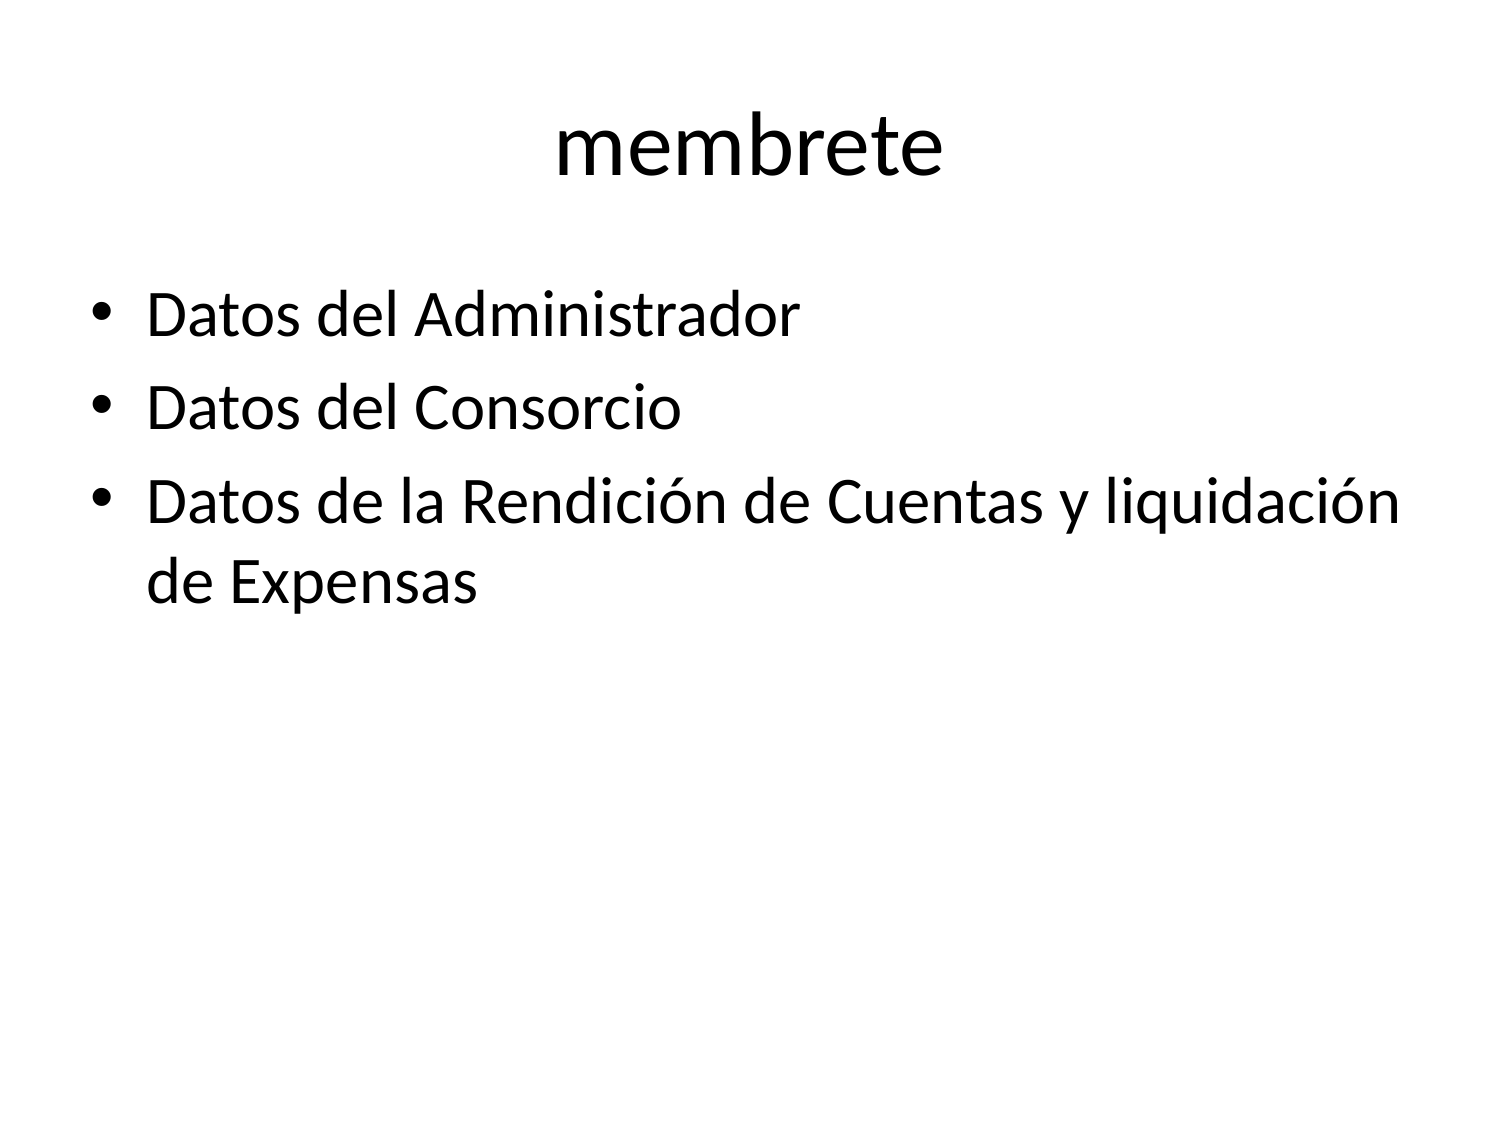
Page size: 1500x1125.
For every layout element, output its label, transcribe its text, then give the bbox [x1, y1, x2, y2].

title membrete [75, 45, 1425, 233]
list Datos del Administrador Datos del Consorcio Datos de la Rendición de Cuentas y liquidación de Expensas [75, 262, 1425, 1005]
